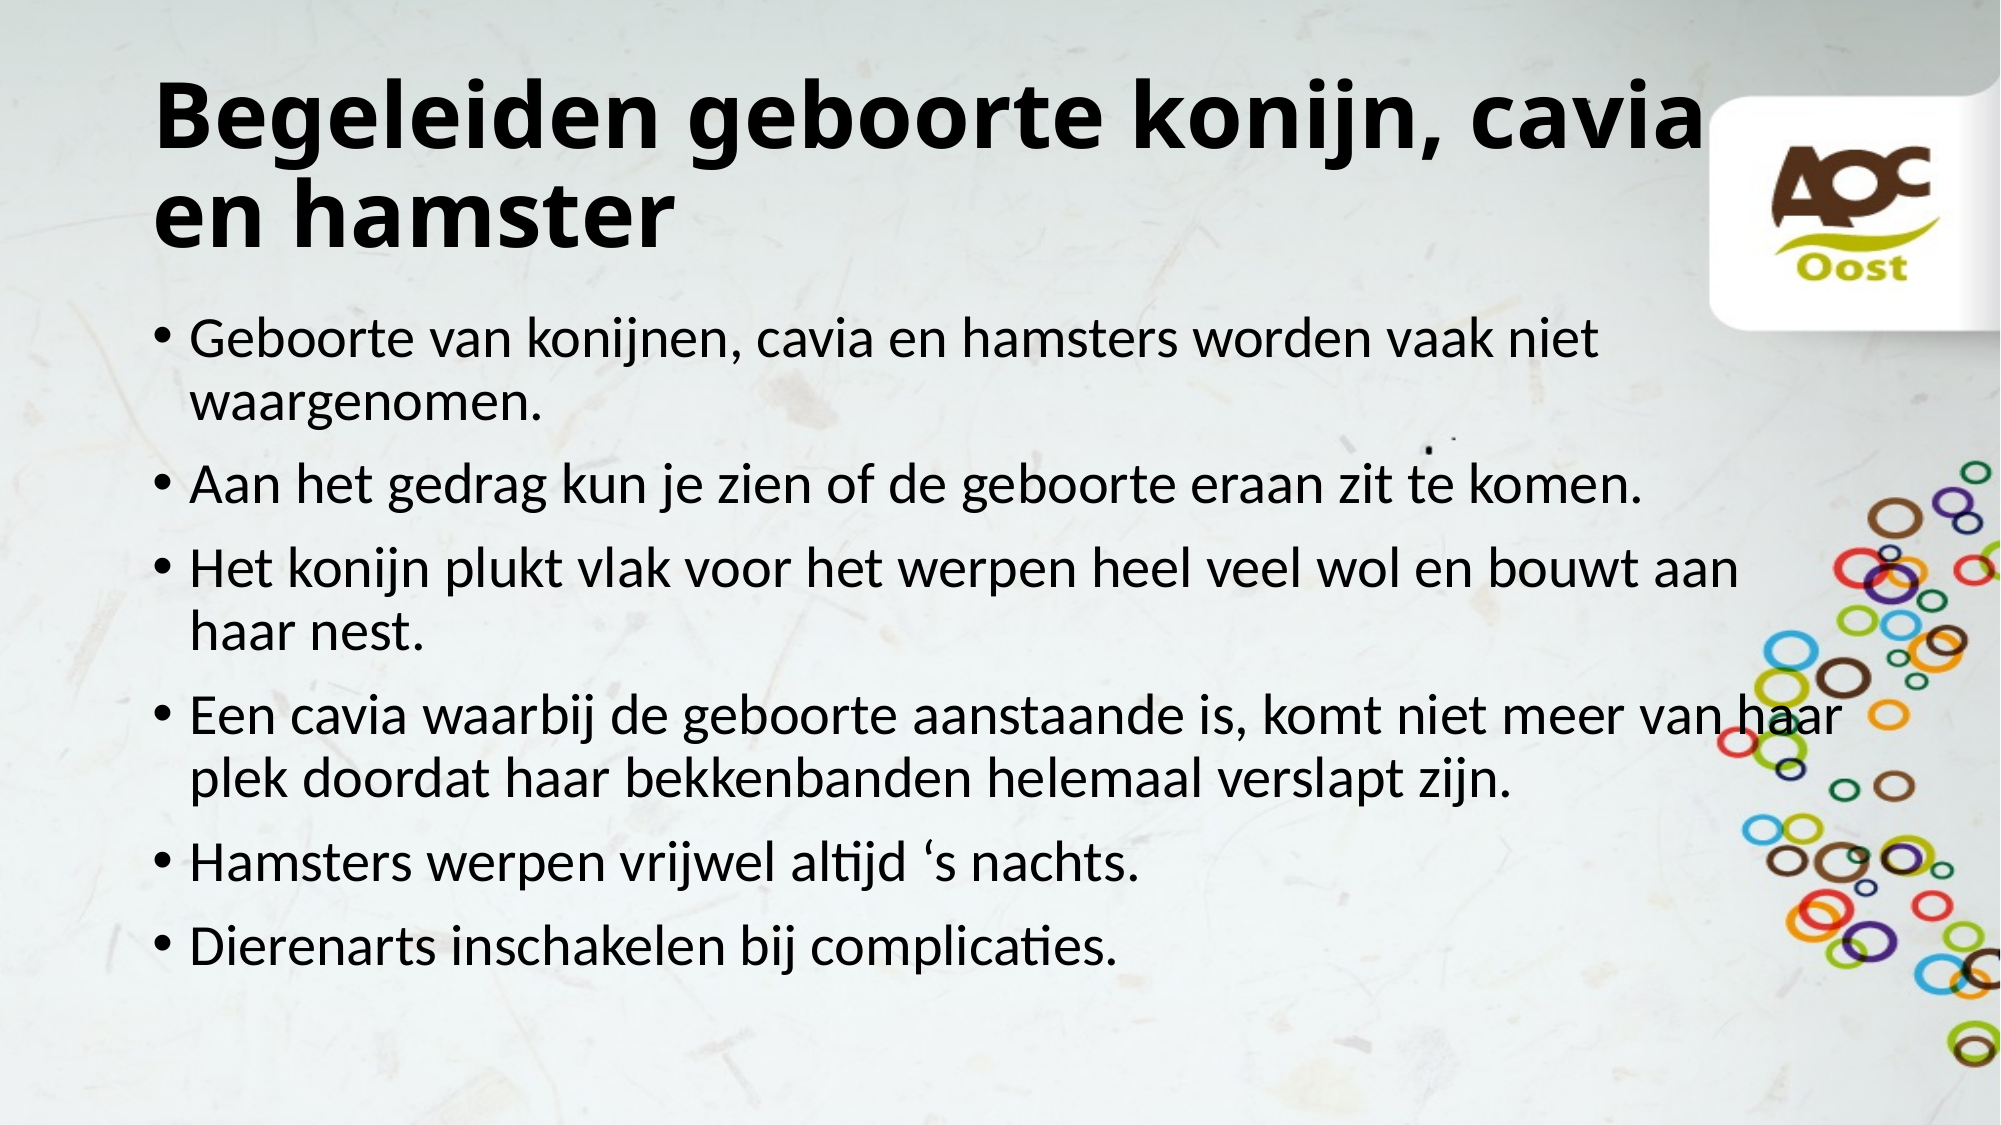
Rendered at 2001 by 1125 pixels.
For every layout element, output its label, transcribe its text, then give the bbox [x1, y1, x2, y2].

list Geboorte van konijnen, cavia en hamsters worden vaak niet waargenomen. Aan het gedrag kun je zien of de geboorte eraan zit te komen. Het konijn plukt vlak voor het werpen heel veel wol en bouwt aan haar nest. Een cavia waarbij de geboorte aanstaande is, komt niet meer van haar plek doordat haar bekkenbanden helemaal verslapt zijn. Hamsters werpen vrijwel altijd ‘s nachts. Dierenarts inschakelen bij complicaties. [137, 299, 1863, 1014]
picture [0, 0, 2001, 1125]
title Begeleiden geboorte konijn, cavia en hamster [137, 59, 1863, 278]
